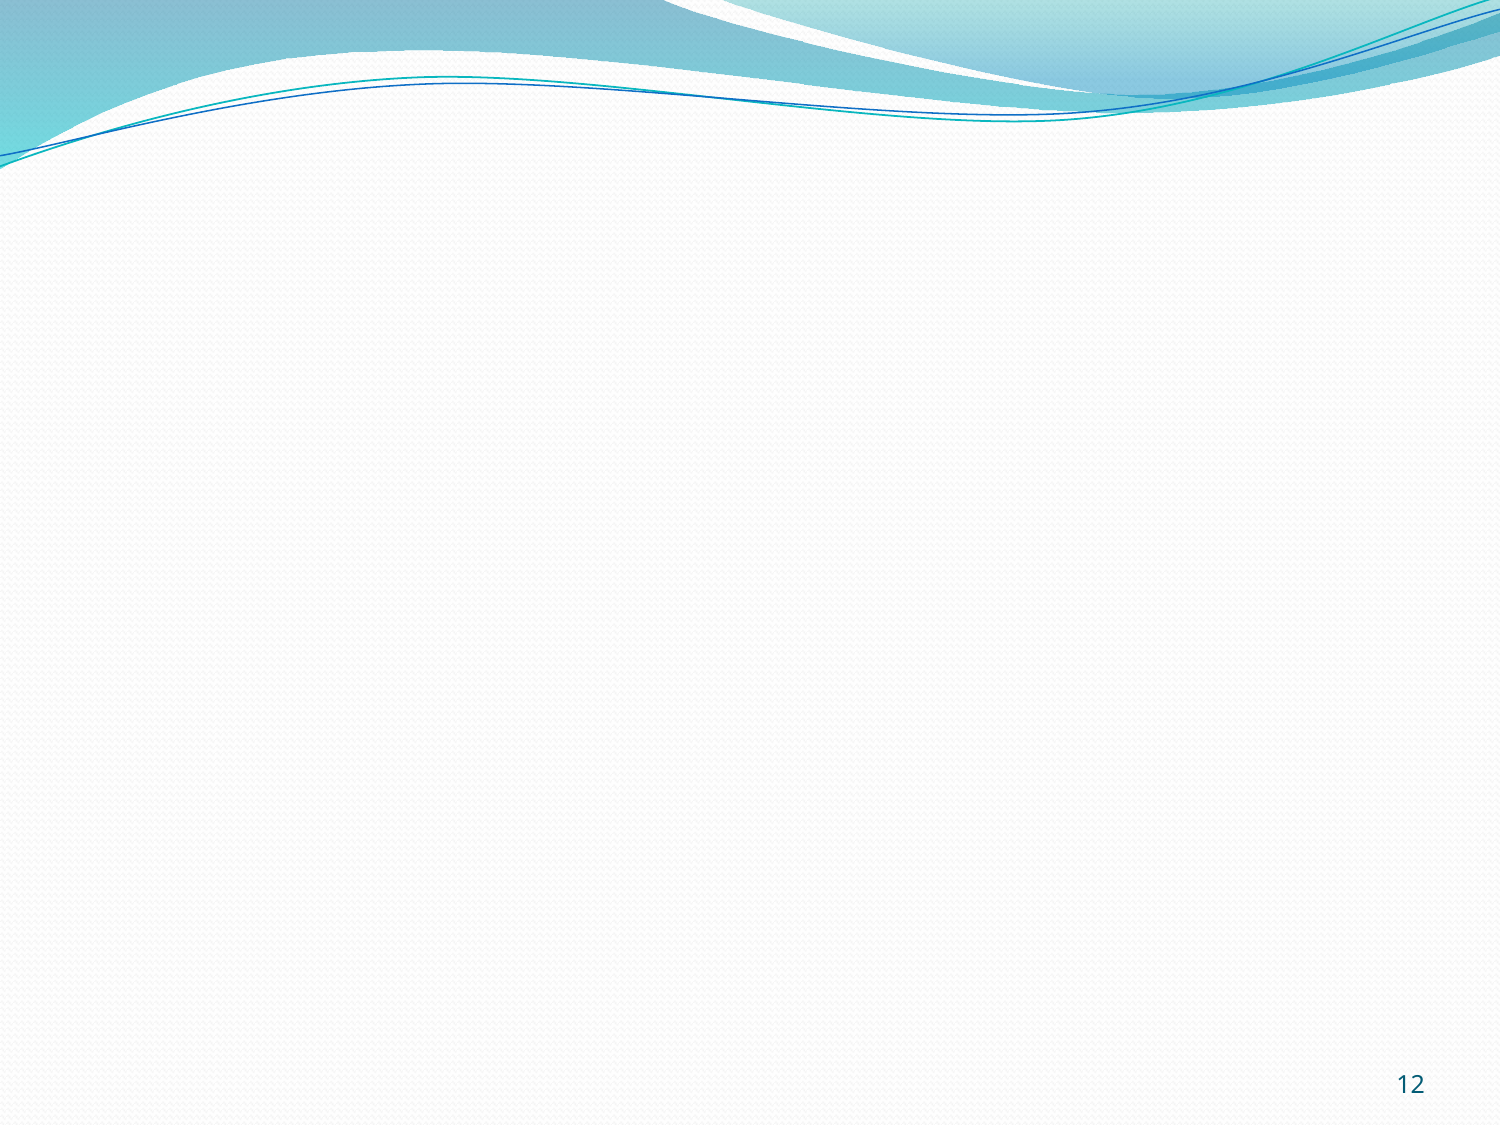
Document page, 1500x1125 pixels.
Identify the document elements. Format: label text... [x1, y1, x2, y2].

slide_number 12 [1299, 1042, 1425, 1103]
